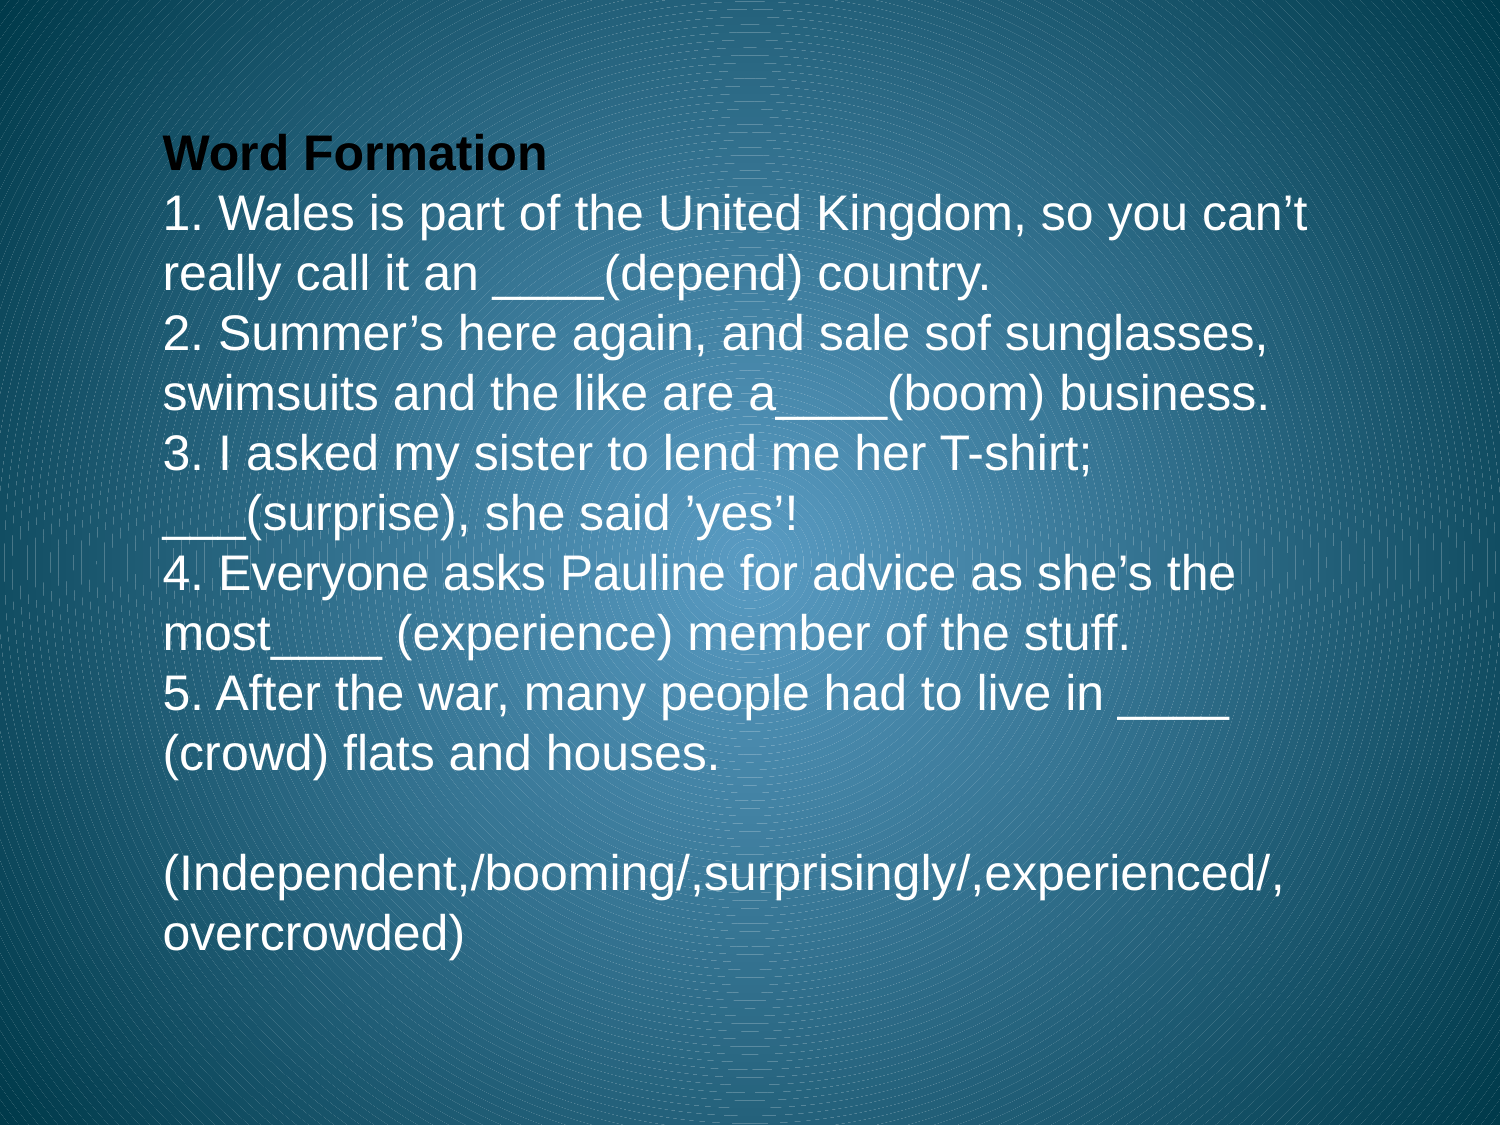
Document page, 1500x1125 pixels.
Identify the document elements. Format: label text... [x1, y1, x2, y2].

text_box Word Formation 1. Wales is part of the United Kingdom, so you can’t really call it an ____(depend) country. 2. Summer’s here again, and sale sof sunglasses, swimsuits and the like are a____(boom) business. 3. I asked my sister to lend me her T-shirt; ___(surprise), she said ’yes’! 4. Everyone asks Pauline for advice as she’s the most____ (experience) member of the stuff. 5. After the war, many people had to live in ____ (crowd) flats and houses. (Independent,/booming/,surprisingly/,experienced/, overcrowded) [147, 113, 1412, 969]
